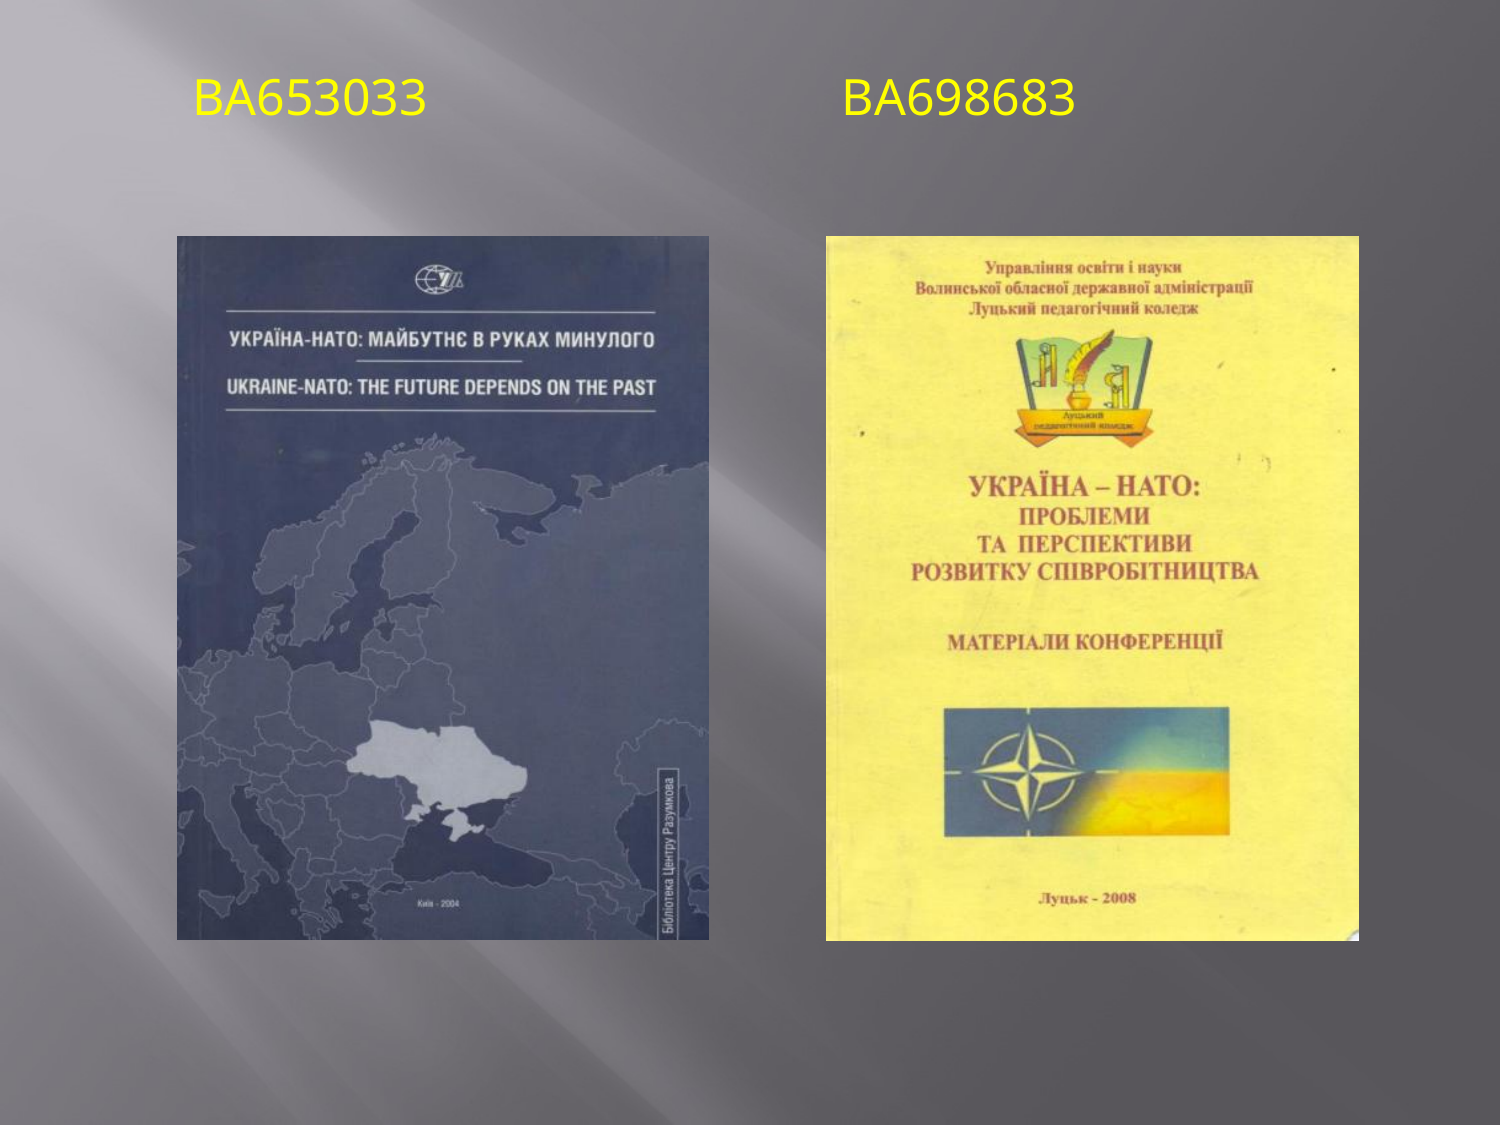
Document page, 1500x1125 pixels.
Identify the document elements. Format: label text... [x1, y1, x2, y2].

list ВА698683 [826, 42, 1425, 149]
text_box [176, 235, 709, 986]
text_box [826, 235, 1359, 986]
list ВА653033 [177, 42, 738, 149]
picture [0, 0, 1500, 1125]
